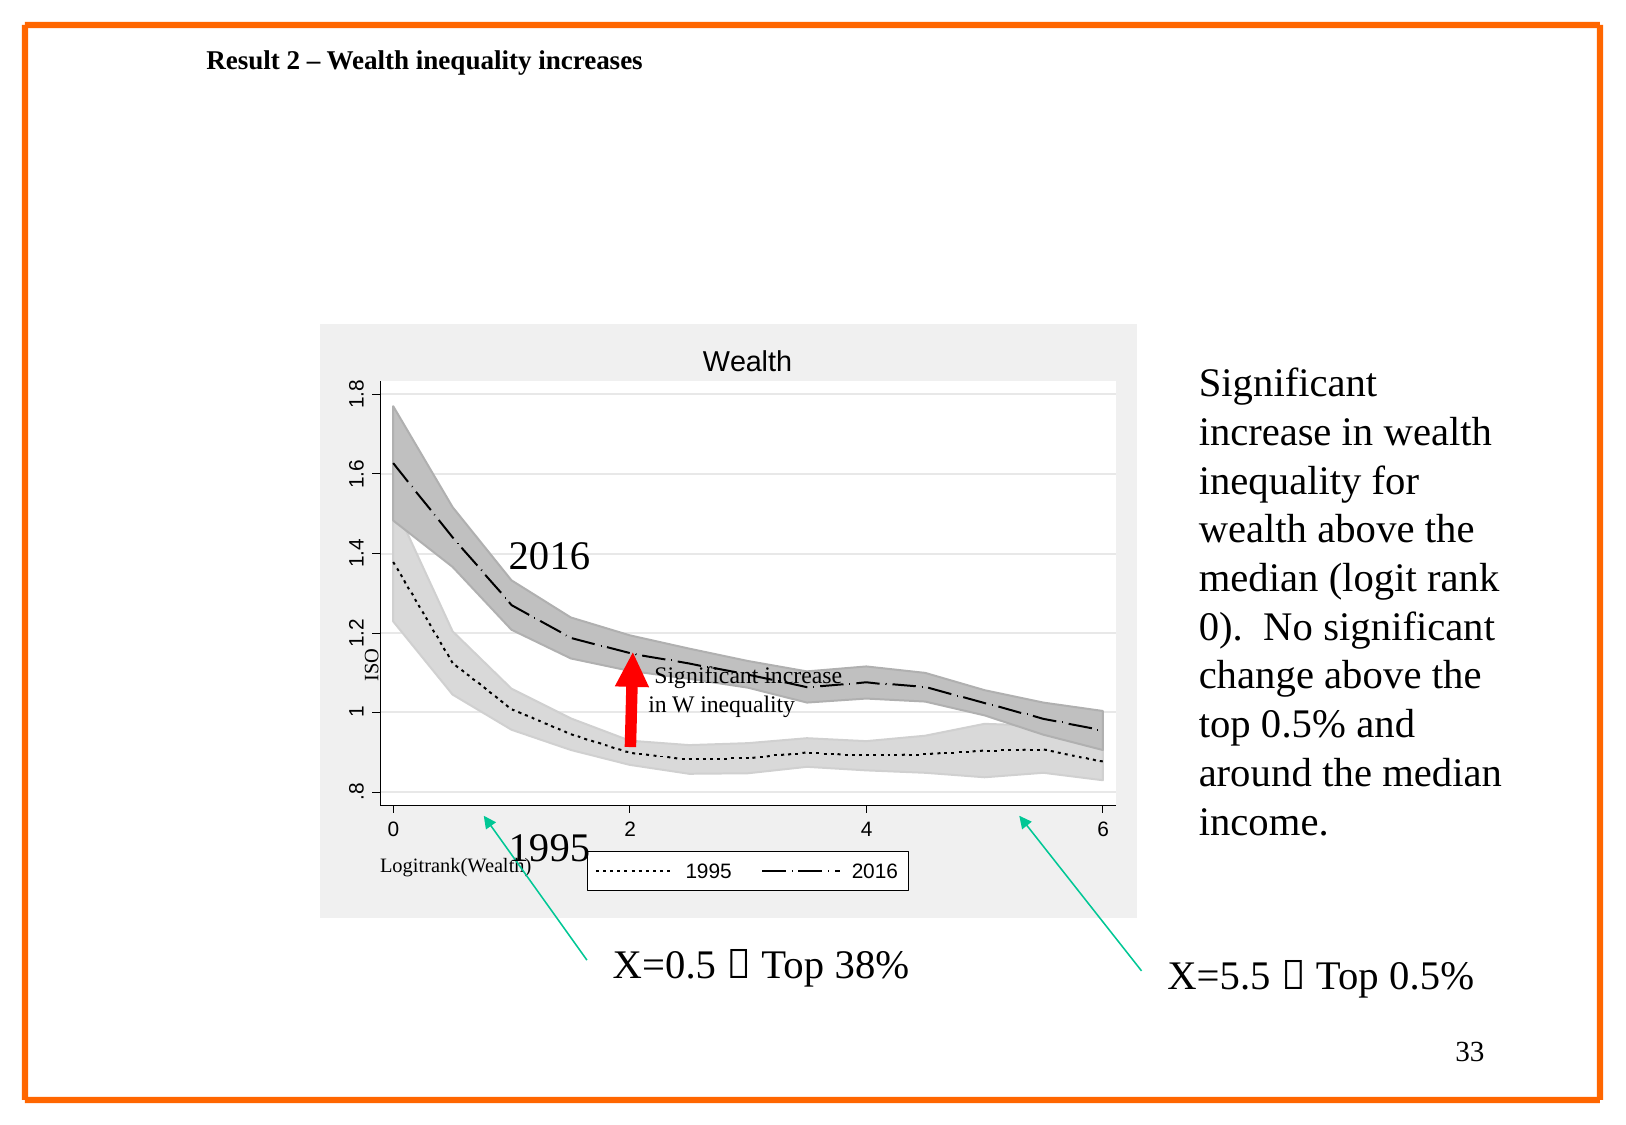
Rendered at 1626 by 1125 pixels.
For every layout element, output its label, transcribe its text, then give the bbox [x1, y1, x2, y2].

text_box X=5.5  Top 0.5% [1152, 941, 1490, 1005]
slide_number 33 [1162, 1025, 1500, 1100]
text_box Significant increase in wealth inequality for wealth above the median (logit rank 0). No significant change above the top 0.5% and around the median income. [1183, 348, 1519, 851]
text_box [1018, 815, 1142, 972]
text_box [483, 815, 588, 961]
picture [314, 318, 1143, 925]
title Result 2 – Wealth inequality increases [193, 32, 1416, 86]
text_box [630, 652, 634, 748]
text_box X=0.5  Top 38% [597, 932, 925, 994]
